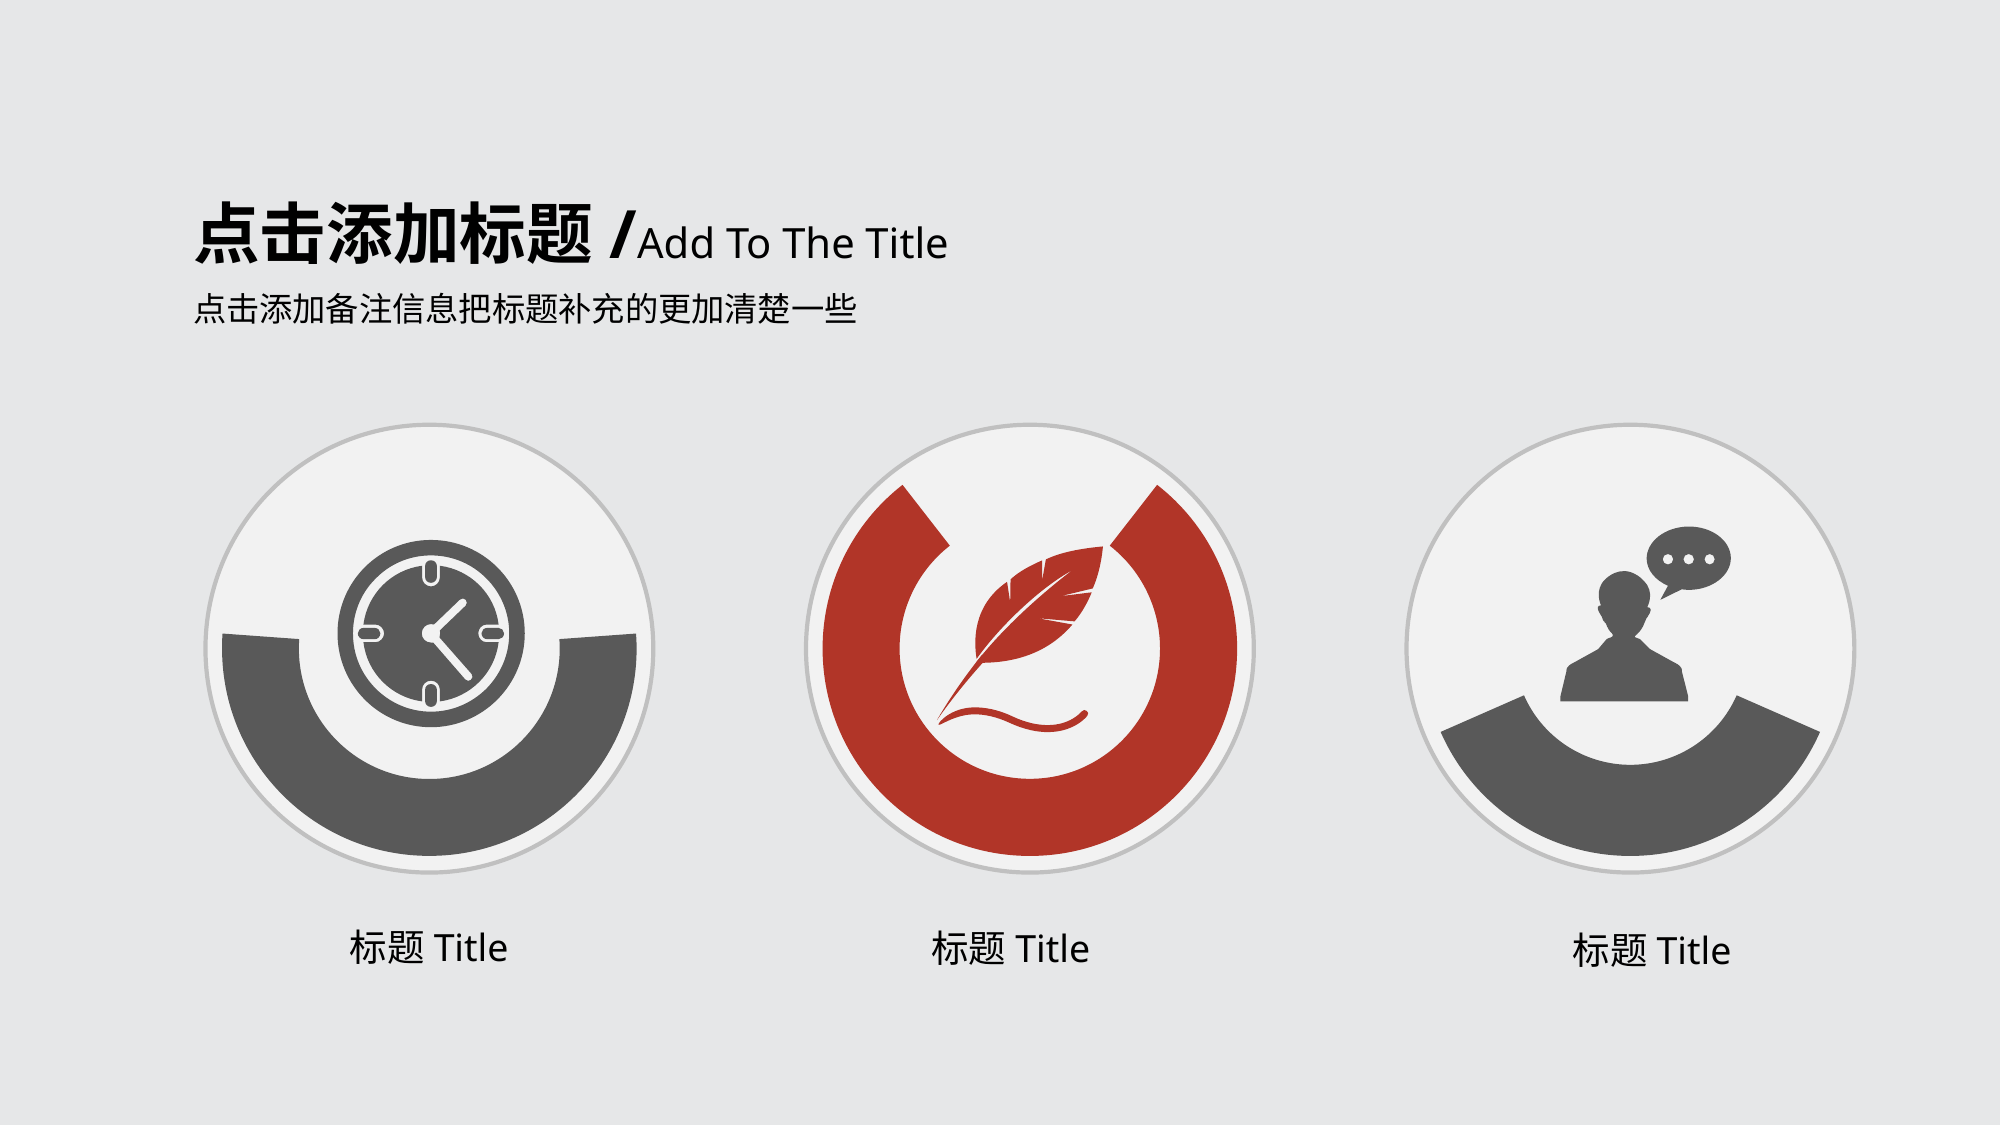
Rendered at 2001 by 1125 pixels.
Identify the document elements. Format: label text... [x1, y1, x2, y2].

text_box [1560, 526, 1731, 702]
text_box 点击添加备注信息把标题补充的更加清楚一些 [185, 280, 1088, 328]
text_box [205, 424, 654, 873]
text_box [254, 893, 572, 1061]
text_box [222, 633, 637, 856]
text_box [1440, 695, 1821, 856]
text_box 标题Title [1557, 919, 1747, 980]
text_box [337, 539, 525, 728]
text_box 点击添加标题/Add To The Title [185, 184, 1035, 274]
text_box [821, 483, 1239, 857]
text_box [936, 546, 1103, 733]
text_box [1406, 424, 1855, 873]
text_box [805, 424, 1254, 873]
text_box 标题Title [335, 916, 524, 977]
text_box 标题Title [916, 917, 1106, 978]
